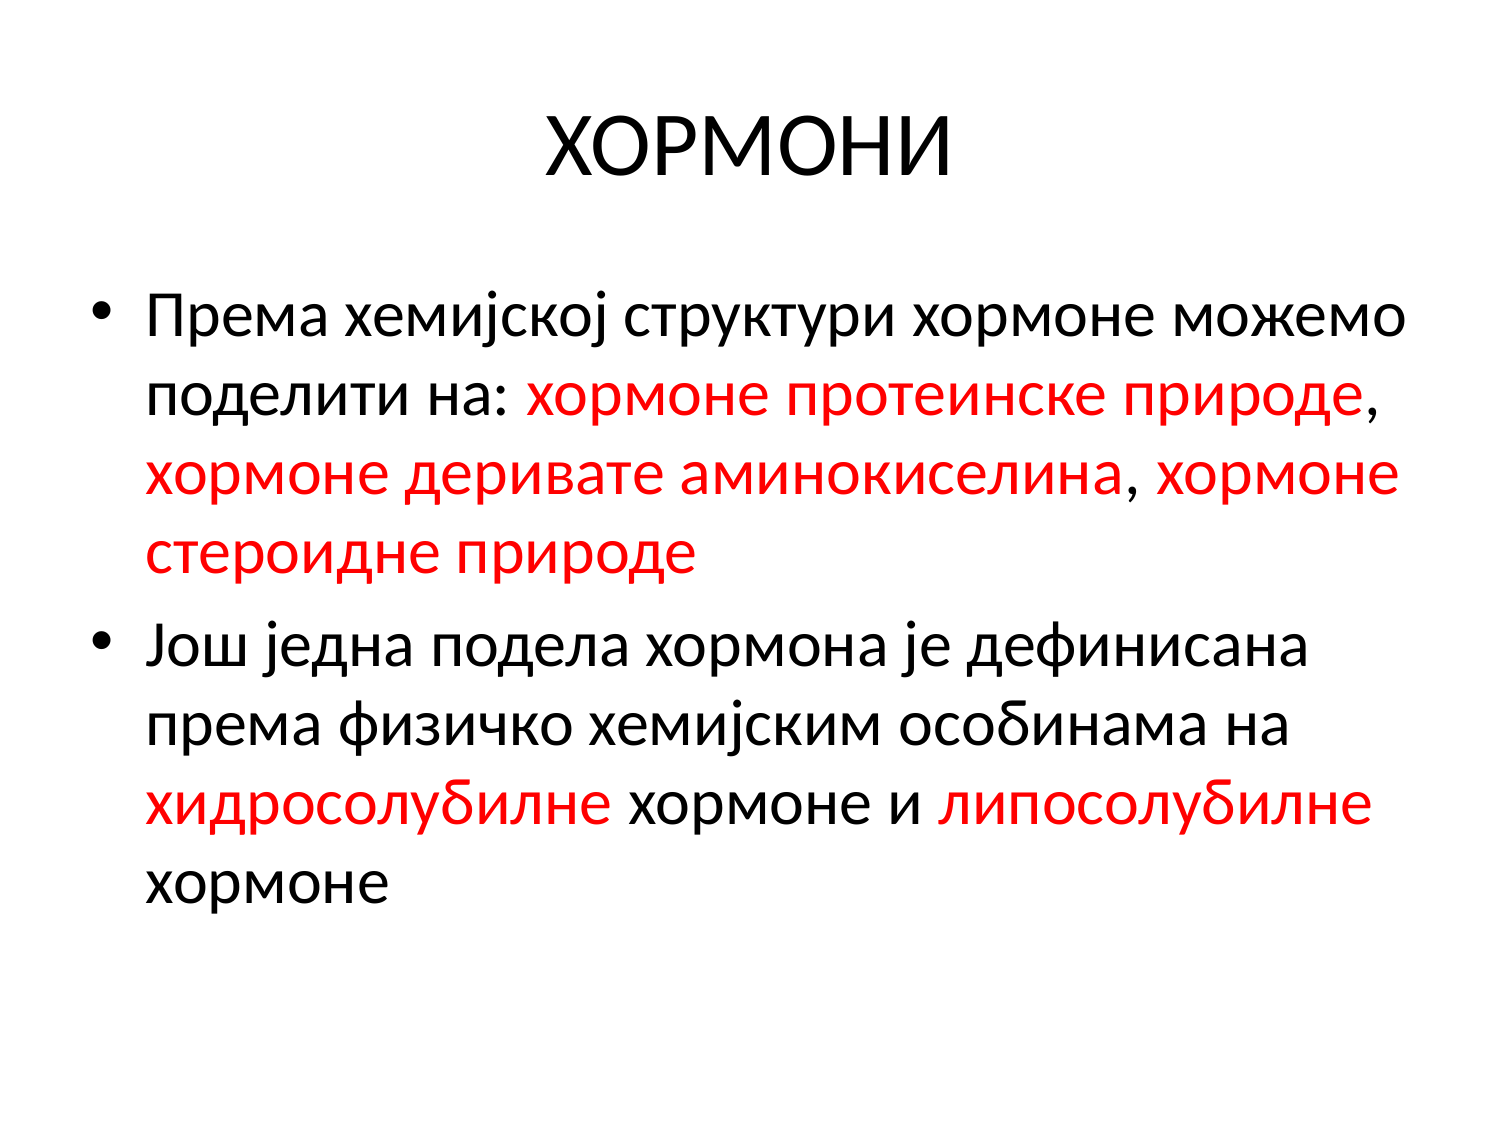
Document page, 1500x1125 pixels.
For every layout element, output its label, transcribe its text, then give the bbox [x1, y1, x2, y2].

title ХОРМОНИ [75, 45, 1425, 233]
list Према хемијској структури хормоне можемо поделити на: хормоне протеинске природе, хормоне деривате аминокиселина, хормоне стероидне природе Још једна подела хормона је дефинисана према физичко хемијским особинама на хидросолубилне хормоне и липосолубилне хормоне [75, 262, 1425, 1005]
